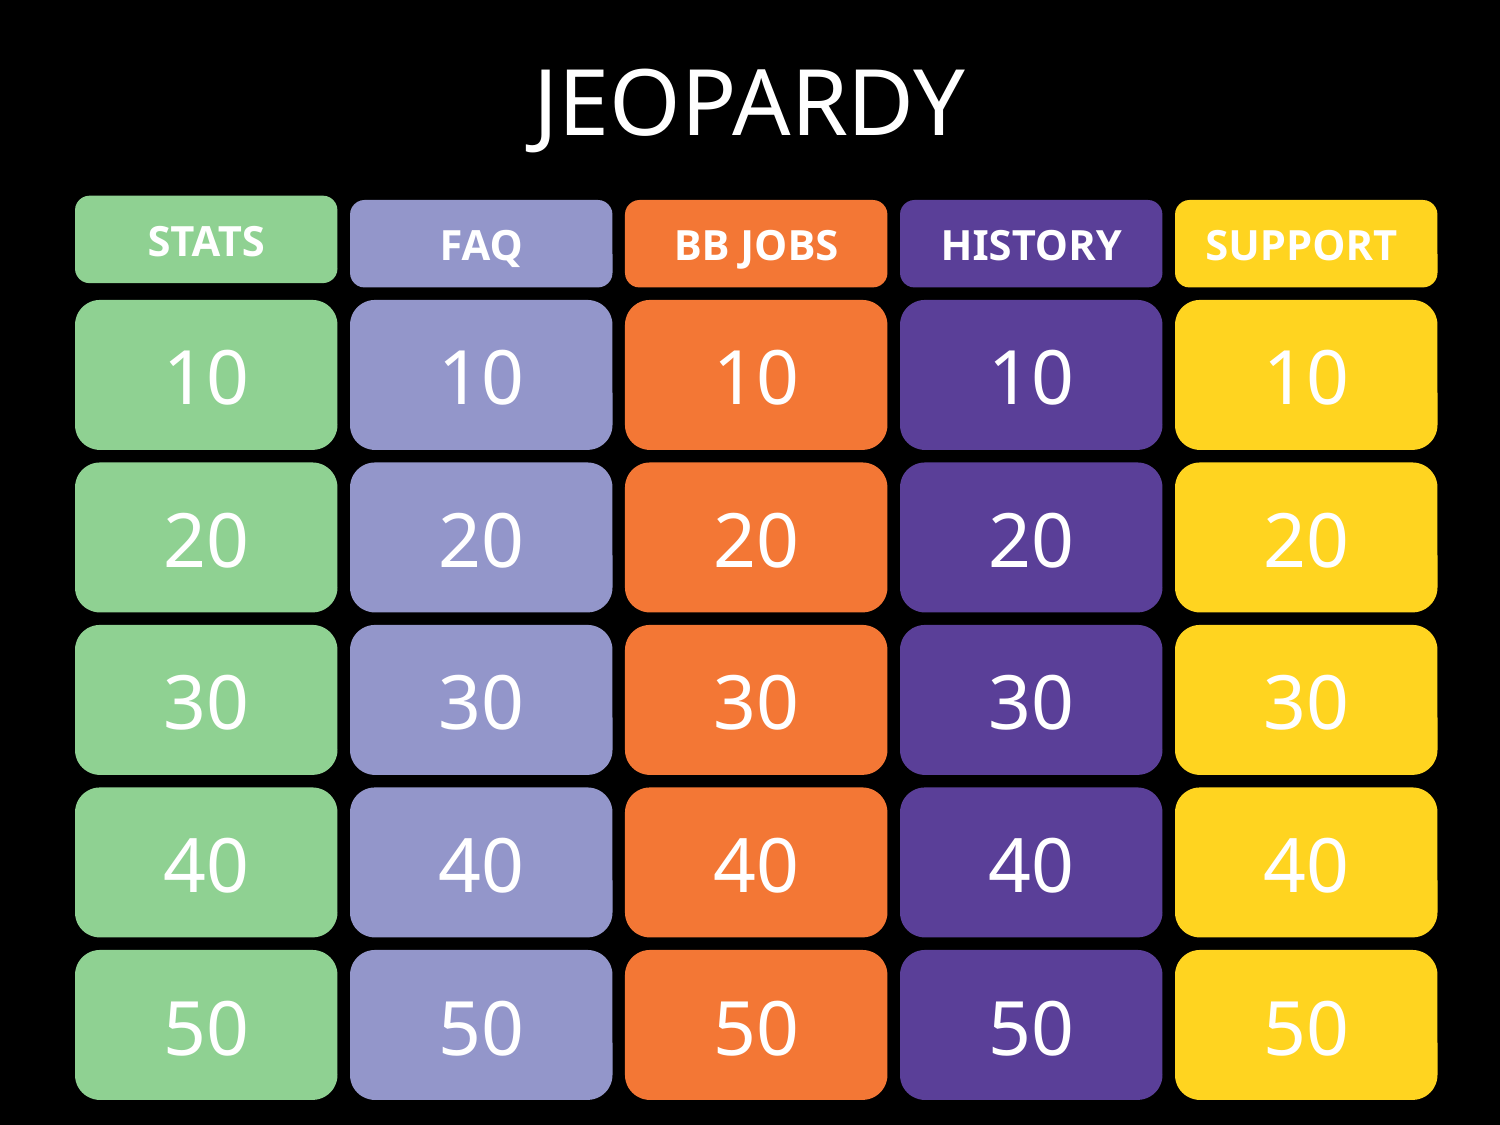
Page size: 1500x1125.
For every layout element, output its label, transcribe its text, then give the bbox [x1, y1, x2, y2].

text_box 20 [1175, 462, 1438, 613]
text_box SUPPORT [1175, 199, 1438, 288]
text_box 20 [624, 462, 888, 613]
text_box 20 [75, 462, 338, 613]
text_box 40 [350, 787, 613, 938]
text_box 20 [350, 462, 613, 613]
text_box 30 [624, 624, 888, 775]
text_box 30 [1175, 624, 1438, 775]
text_box 50 [624, 949, 888, 1100]
text_box 50 [900, 949, 1163, 1100]
text_box 20 [900, 462, 1163, 613]
text_box 40 [900, 787, 1163, 938]
text_box 10 [75, 299, 338, 450]
text_box 10 [900, 299, 1163, 450]
text_box 40 [1175, 787, 1438, 938]
text_box 10 [1175, 299, 1438, 450]
text_box 10 [624, 299, 888, 450]
text_box 10 [350, 299, 613, 450]
text_box 50 [75, 949, 338, 1100]
text_box 30 [75, 624, 338, 775]
text_box 40 [624, 787, 888, 938]
text_box 40 [75, 787, 338, 938]
text_box HISTORY [900, 199, 1163, 288]
text_box 30 [900, 624, 1163, 775]
text_box 50 [350, 949, 613, 1100]
text_box 50 [1175, 949, 1438, 1100]
text_box FAQ [350, 199, 613, 288]
text_box 30 [350, 624, 613, 775]
text_box STATS [75, 195, 338, 284]
text_box BB JOBS [624, 199, 888, 288]
title JEOPARDY [74, 0, 1426, 201]
